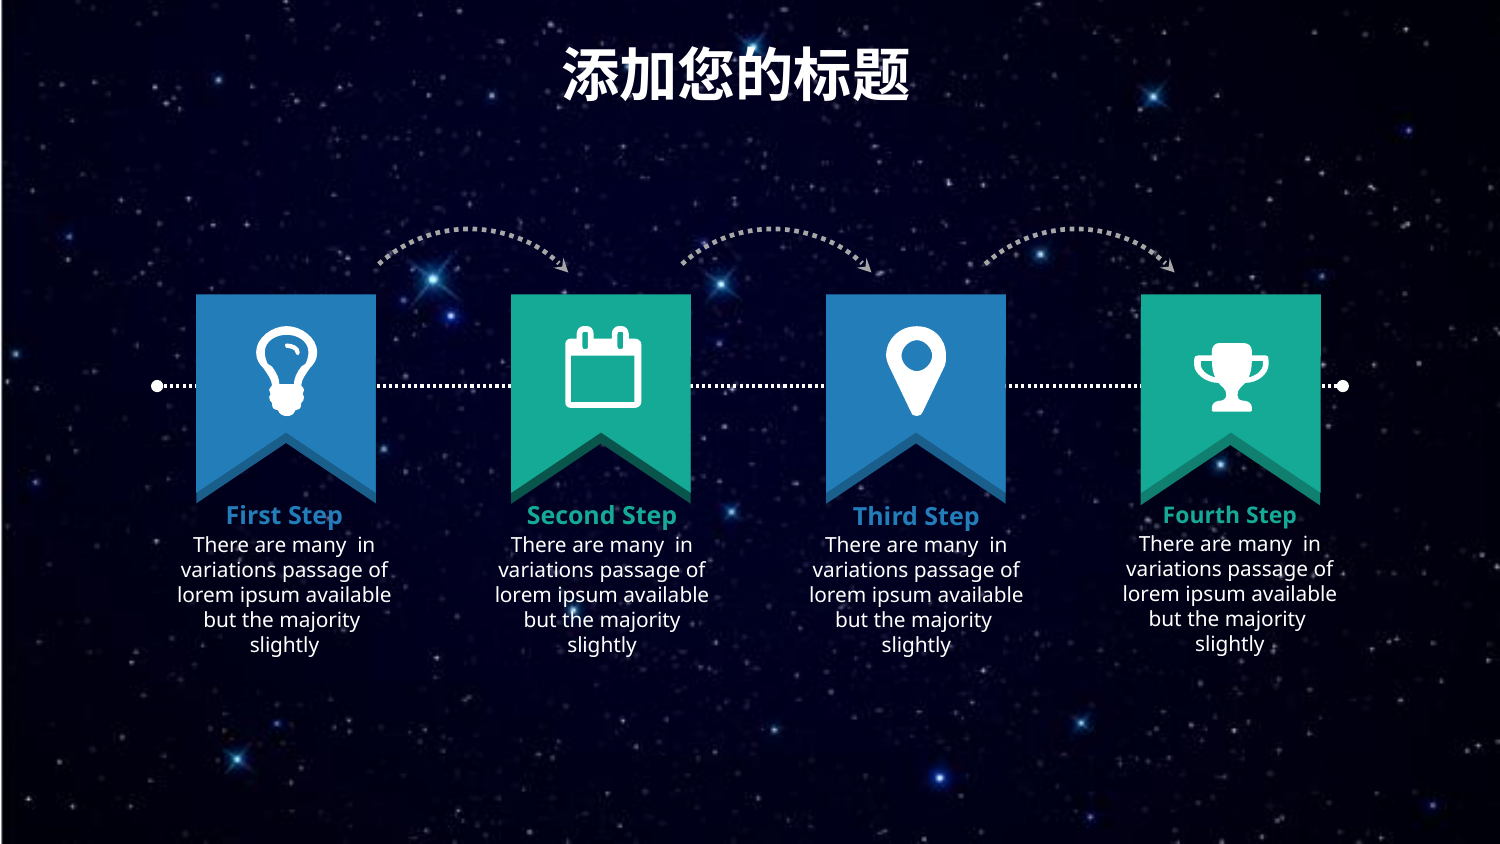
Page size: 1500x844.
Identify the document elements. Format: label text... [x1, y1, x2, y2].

text_box [269, 395, 305, 417]
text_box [483, 499, 721, 659]
text_box [824, 436, 1008, 498]
text_box [902, 395, 931, 417]
text_box [565, 395, 642, 408]
text_box [1139, 292, 1323, 385]
text_box [509, 292, 693, 385]
text_box [1139, 395, 1323, 495]
text_box [681, 228, 872, 364]
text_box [1110, 500, 1349, 658]
text_box [1138, 395, 1323, 498]
text_box [509, 395, 693, 495]
text_box [194, 395, 378, 495]
text_box [1194, 343, 1269, 385]
text_box 添加您的标题 [301, 31, 1170, 116]
text_box [194, 292, 378, 385]
text_box [509, 436, 693, 498]
text_box [1211, 395, 1252, 412]
text_box [824, 395, 1008, 495]
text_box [808, 499, 1024, 658]
text_box [984, 228, 1175, 364]
text_box [824, 292, 1008, 385]
text_box [565, 326, 642, 385]
text_box [378, 228, 569, 364]
text_box [256, 326, 318, 385]
text_box [194, 436, 378, 497]
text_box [174, 499, 395, 659]
text_box [886, 326, 947, 385]
picture [0, 0, 1500, 844]
